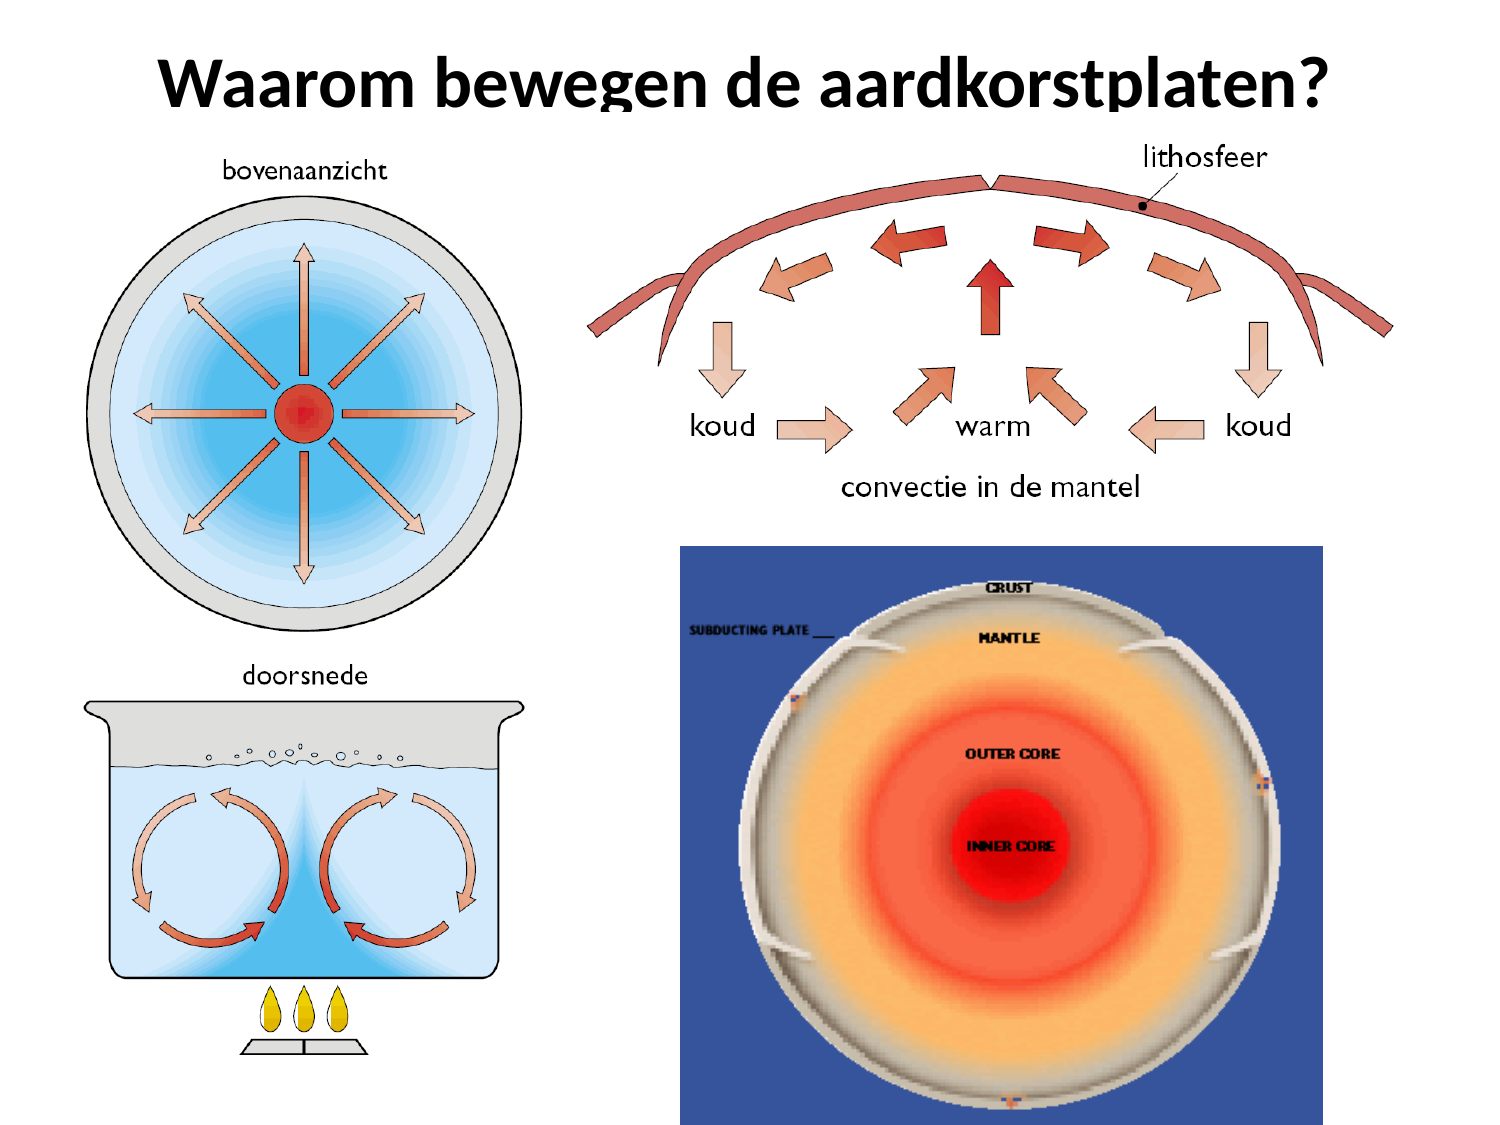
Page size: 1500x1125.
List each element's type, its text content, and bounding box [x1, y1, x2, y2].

picture [680, 546, 1323, 1125]
text_box Waarom bewegen de aardkorstplaten? [142, 0, 1444, 147]
picture [76, 112, 1444, 1081]
